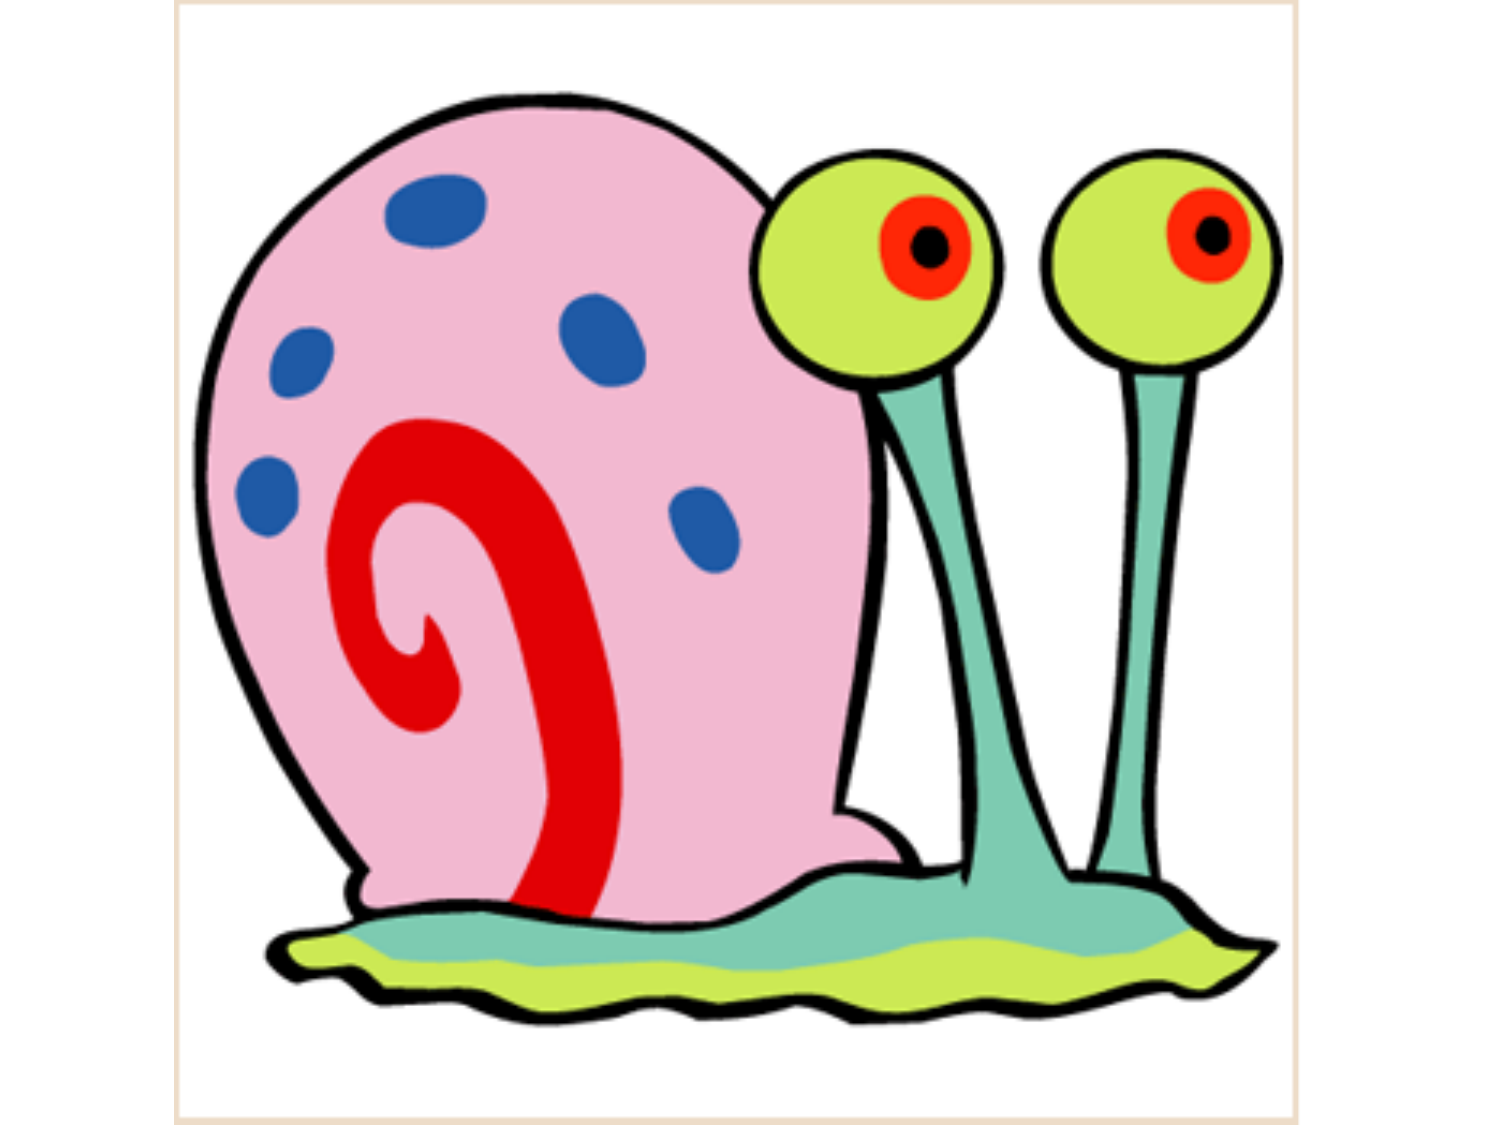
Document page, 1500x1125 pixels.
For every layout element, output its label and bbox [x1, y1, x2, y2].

picture [174, 0, 1326, 1125]
